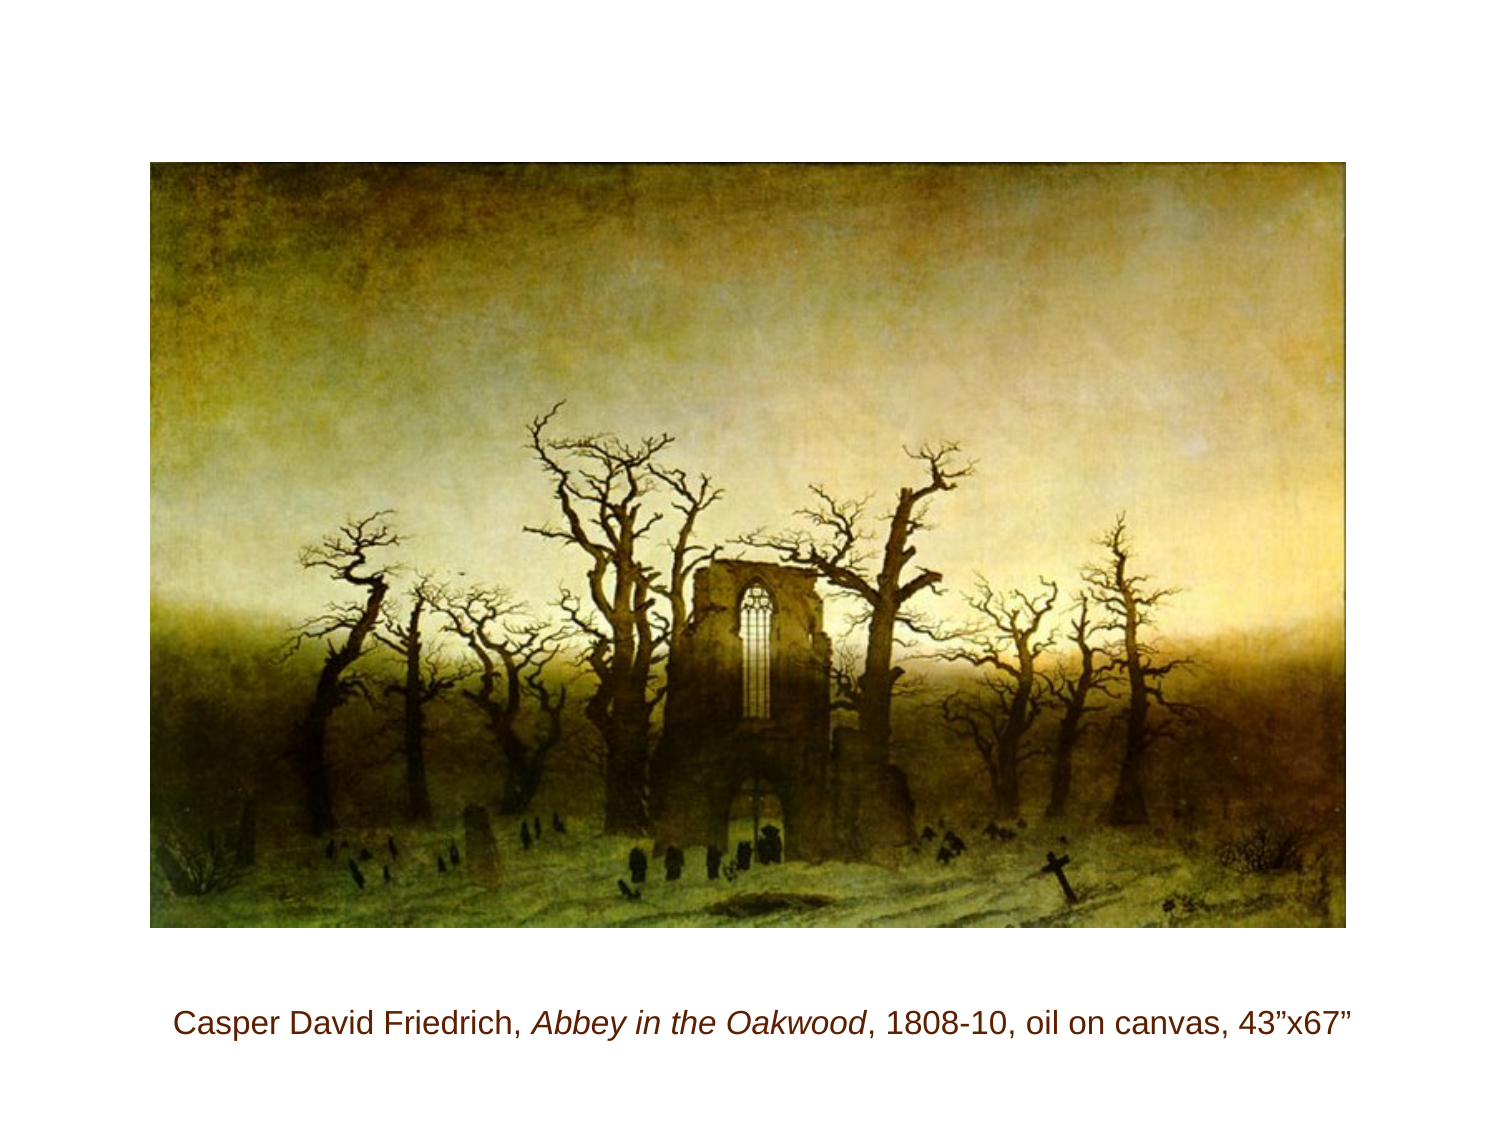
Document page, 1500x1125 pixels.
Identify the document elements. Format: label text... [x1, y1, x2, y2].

picture [149, 162, 1346, 929]
text_box Casper David Friedrich, Abbey in the Oakwood, 1808-10, oil on canvas, 43”x67” [75, 993, 1450, 1049]
